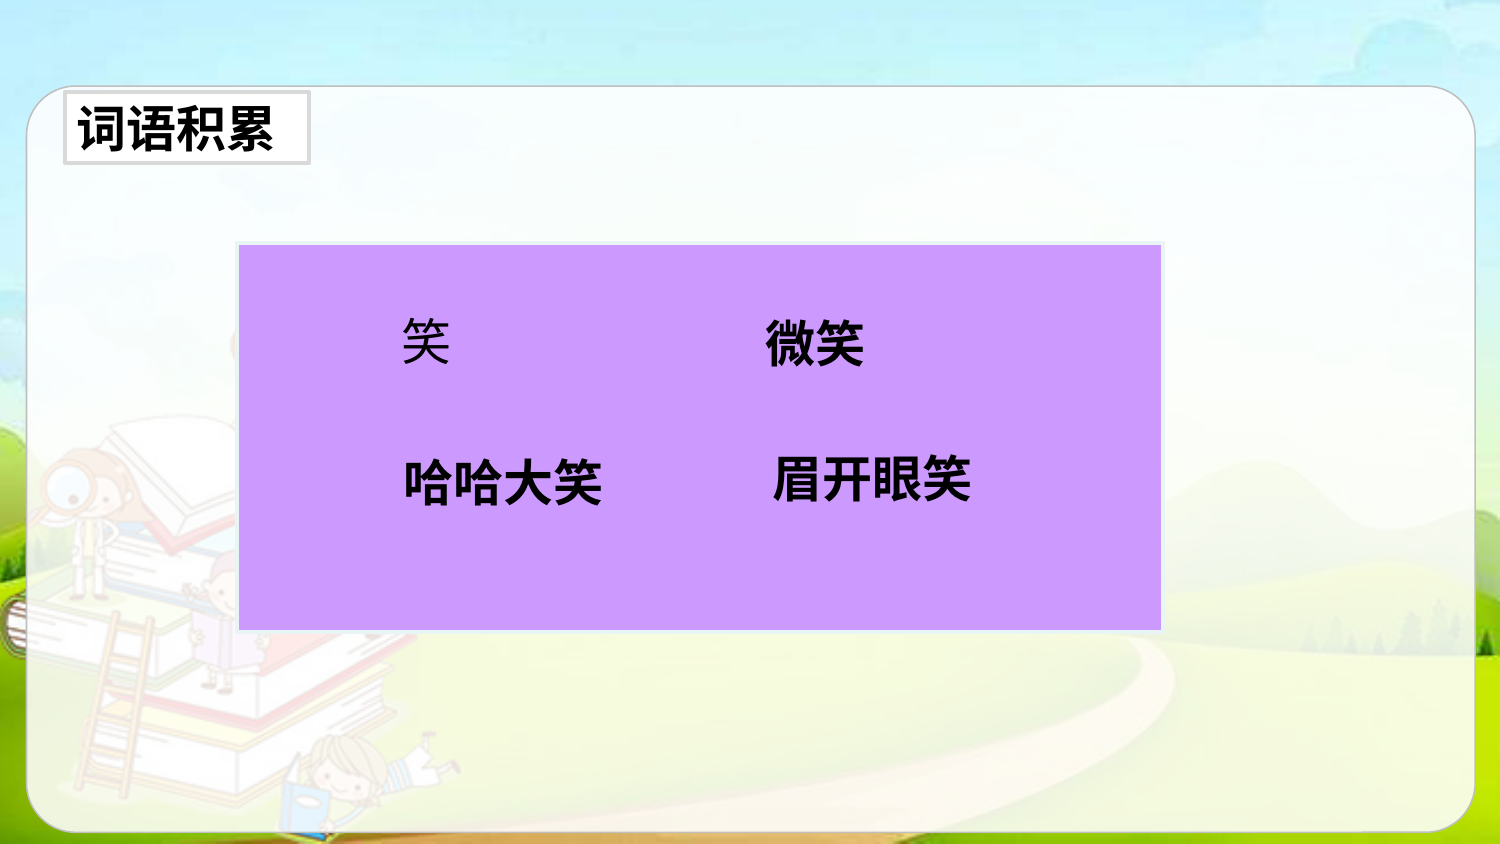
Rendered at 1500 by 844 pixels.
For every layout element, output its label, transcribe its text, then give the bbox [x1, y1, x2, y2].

text_box 微笑 [754, 306, 878, 378]
text_box 眉开眼笑 [760, 442, 984, 514]
picture [0, 0, 1500, 844]
text_box 笑 [390, 304, 463, 377]
text_box 词语积累 [63, 90, 311, 165]
text_box [235, 241, 1165, 634]
text_box 哈哈大笑 [391, 446, 626, 518]
